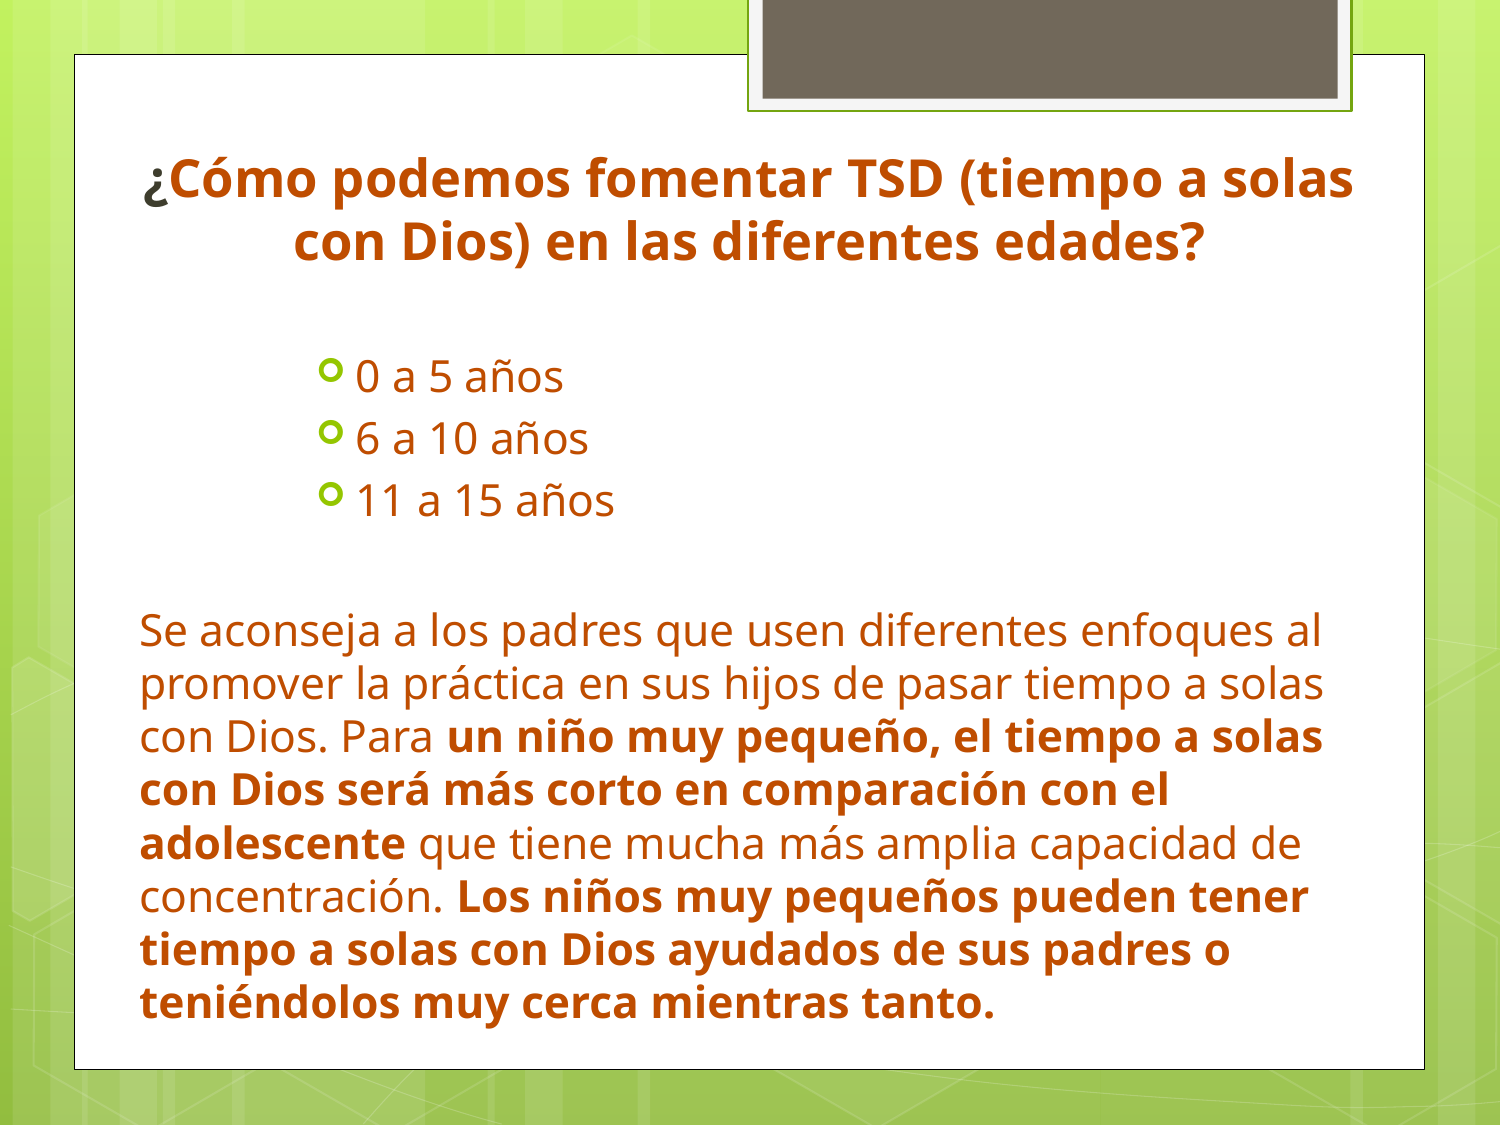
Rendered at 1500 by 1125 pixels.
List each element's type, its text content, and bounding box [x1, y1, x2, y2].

list ¿Cómo podemos fomentar TSD (tiempo a solas con Dios) en las diferentes edades? 0 a 5 años 6 a 10 años 11 a 15 años Se aconseja a los padres que usen diferentes enfoques al promover la práctica en sus hijos de pasar tiempo a solas con Dios. Para un niño muy pequeño, el tiempo a solas con Dios será más corto en comparación con el adolescente que tiene mucha más amplia capacidad de concentración. Los niños muy pequeños pueden tener tiempo a solas con Dios ayudados de sus padres o teniéndolos muy cerca mientras tanto. [112, 137, 1375, 1038]
